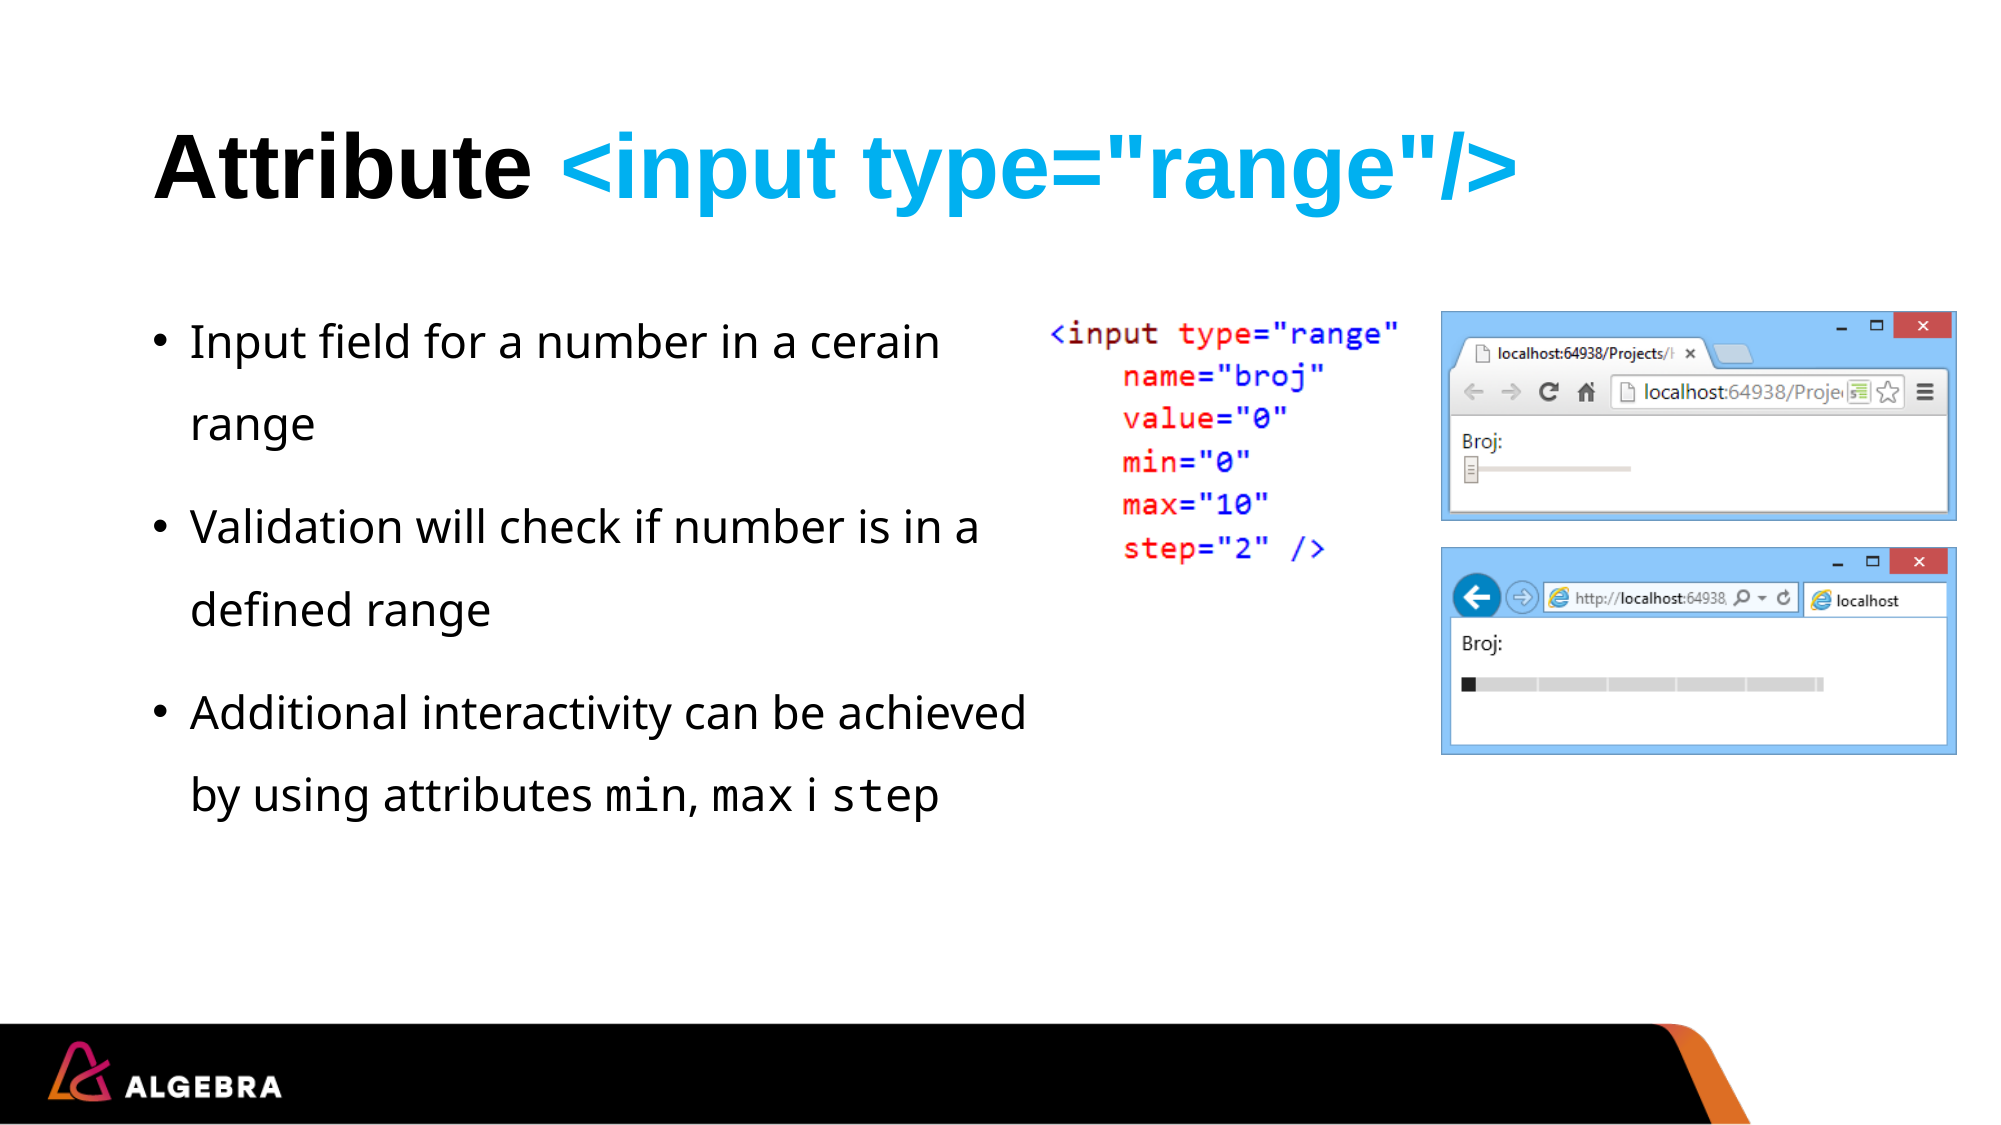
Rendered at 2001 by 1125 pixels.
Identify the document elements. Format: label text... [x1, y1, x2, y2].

list Input field for a number in a cerain range Validation will check if number is in a defined range Additional interactivity can be achieved by using attributes min, max i step [137, 277, 1078, 992]
title Attribute <input type="range"/> [137, 59, 1863, 278]
picture [0, 1023, 1958, 1125]
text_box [1042, 311, 1957, 755]
